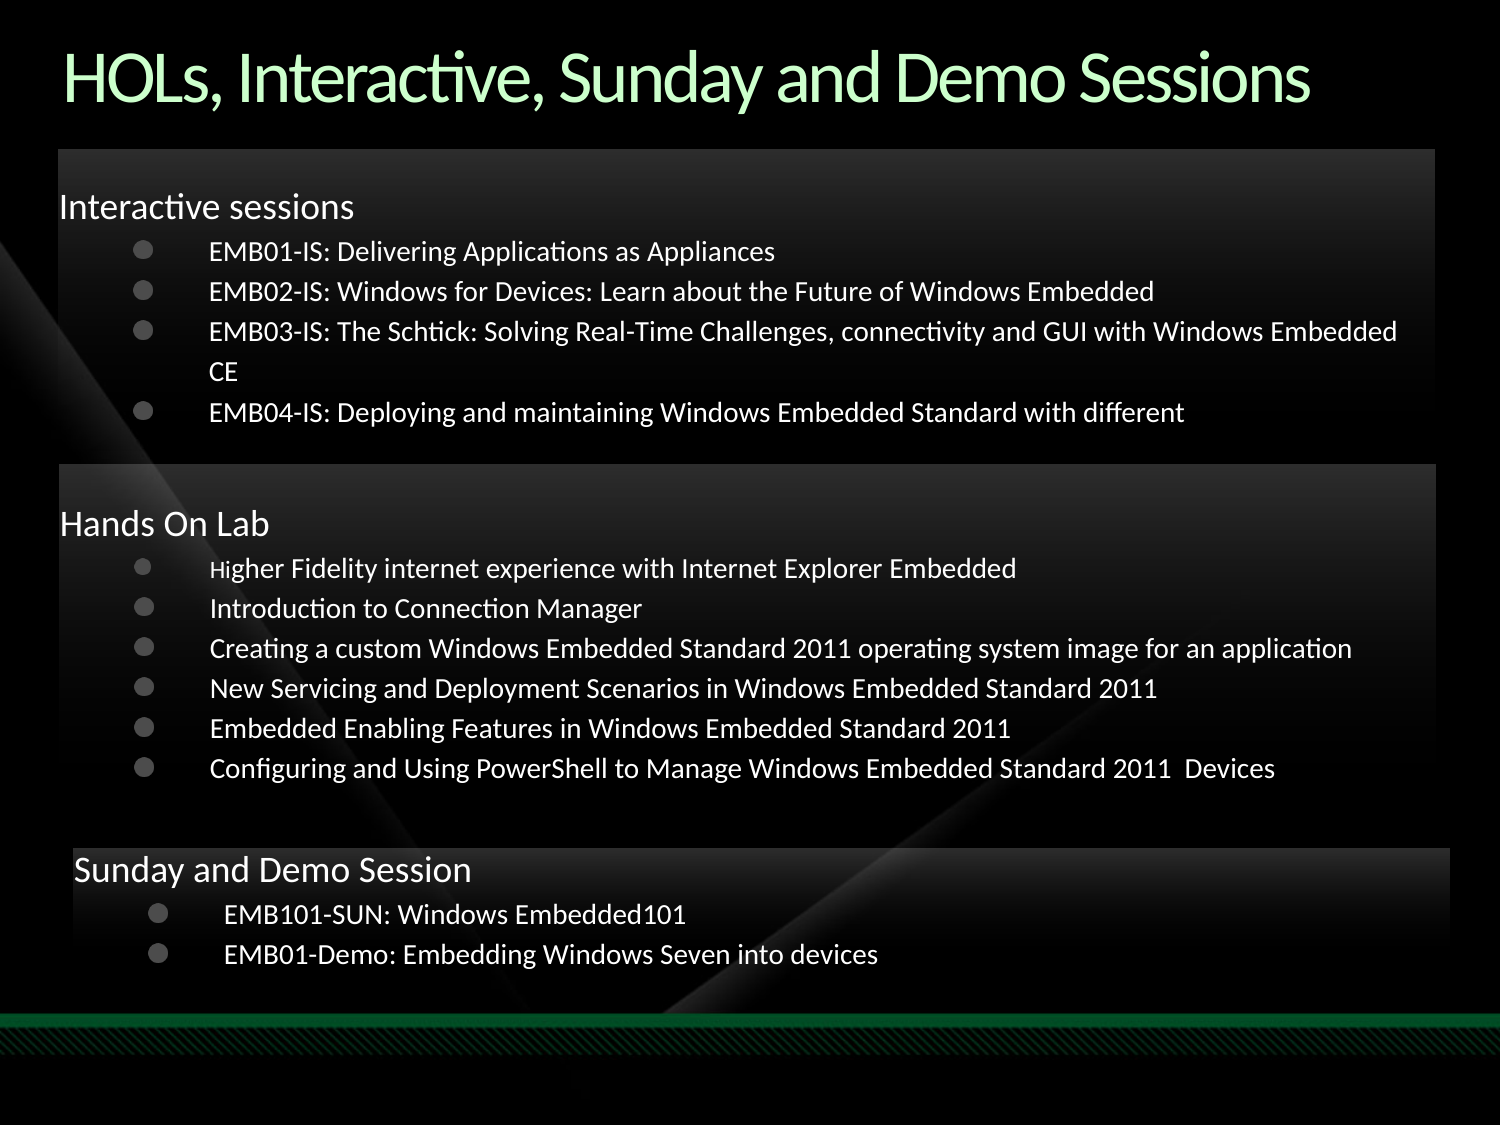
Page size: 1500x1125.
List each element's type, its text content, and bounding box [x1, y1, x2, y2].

title HOLs, Interactive, Sunday and Demo Sessions [62, 37, 1437, 120]
picture [0, 0, 1500, 1125]
list Sunday and Demo Session EMB101-SUN: Windows Embedded101 EMB01-Demo: Embedding Windows Seven into devices [73, 848, 1450, 962]
list Hands On Lab Higher Fidelity internet experience with Internet Explorer Embedded Introduction to Connection Manager Creating a custom Windows Embedded Standard 2011 operating system image for an application New Servicing and Deployment Scenarios in Windows Embedded Standard 2011 Embedded Enabling Features in Windows Embedded Standard 2011 Configuring and Using PowerShell to Manage Windows Embedded Standard 2011 Devices [59, 464, 1436, 813]
list Interactive sessions EMB01-IS: Delivering Applications as Appliances EMB02-IS: Windows for Devices: Learn about the Future of Windows Embedded EMB03-IS: The Schtick: Solving Real-Time Challenges, connectivity and GUI with Windows Embedded CE EMB04-IS: Deploying and maintaining Windows Embedded Standard with different [58, 149, 1435, 454]
